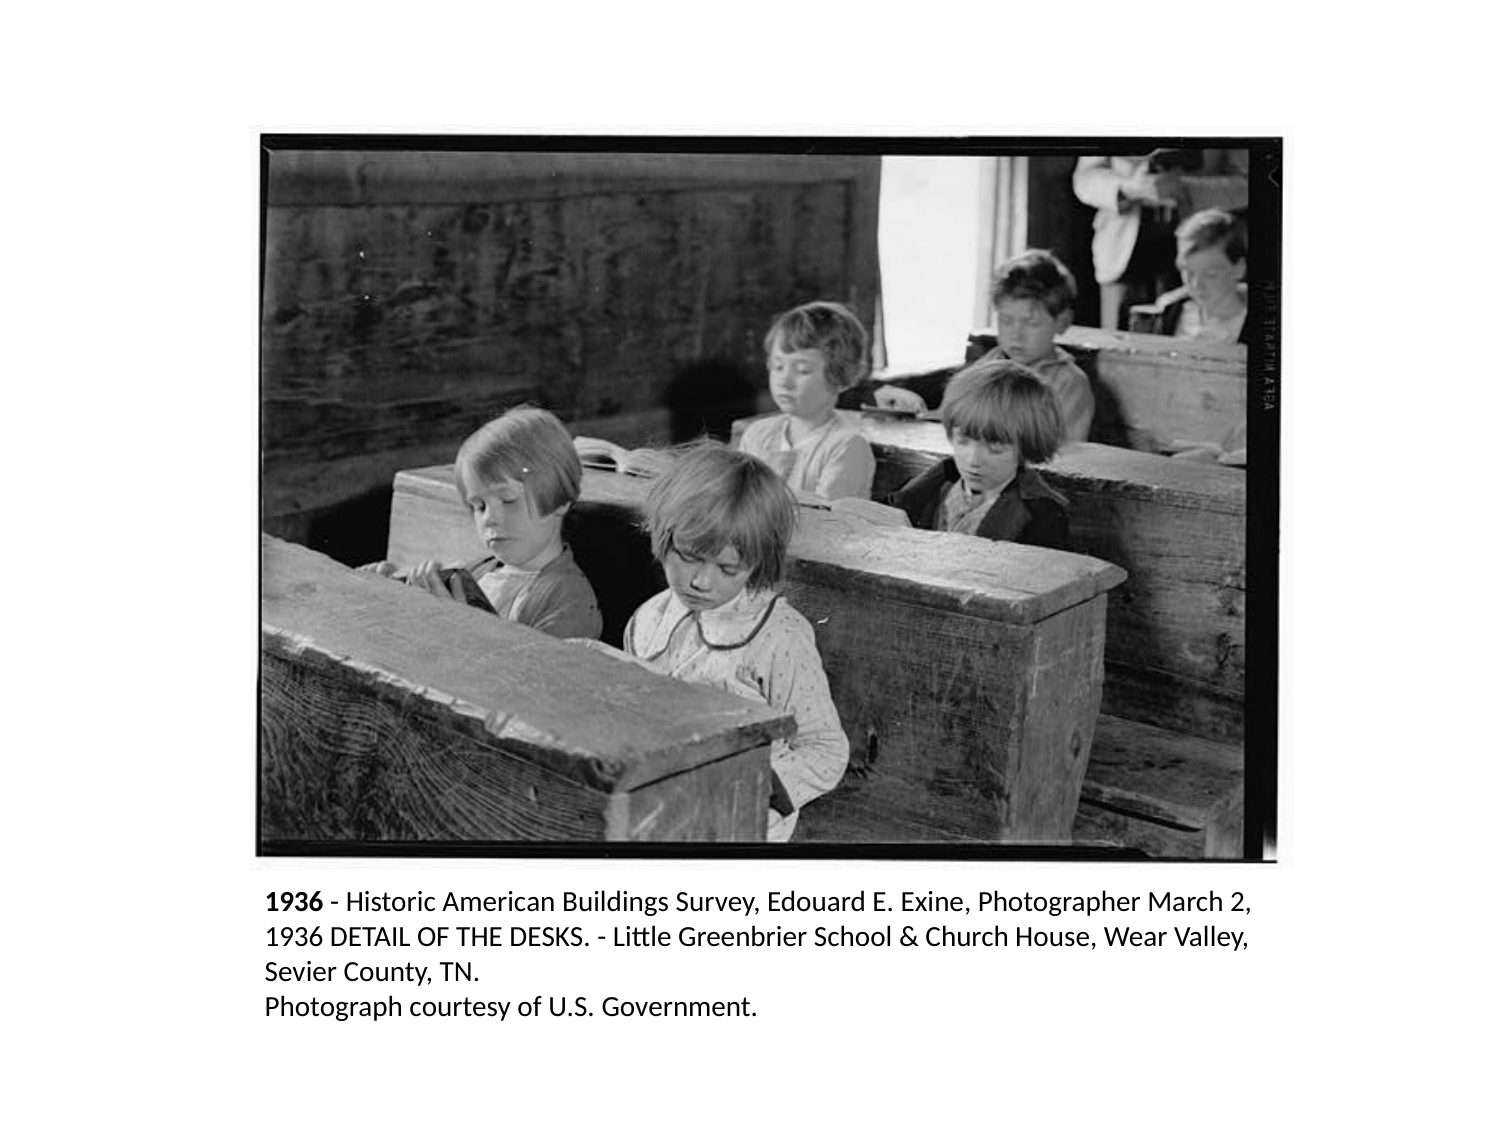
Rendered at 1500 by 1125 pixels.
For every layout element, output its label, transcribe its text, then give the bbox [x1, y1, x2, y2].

text_box 1936 - Historic American Buildings Survey, Edouard E. Exine, Photographer March 2, 1936 DETAIL OF THE DESKS. - Little Greenbrier School & Church House, Wear Valley, Sevier County, TN. Photograph courtesy of U.S. Government. [249, 883, 1296, 1030]
picture [249, 124, 1296, 876]
